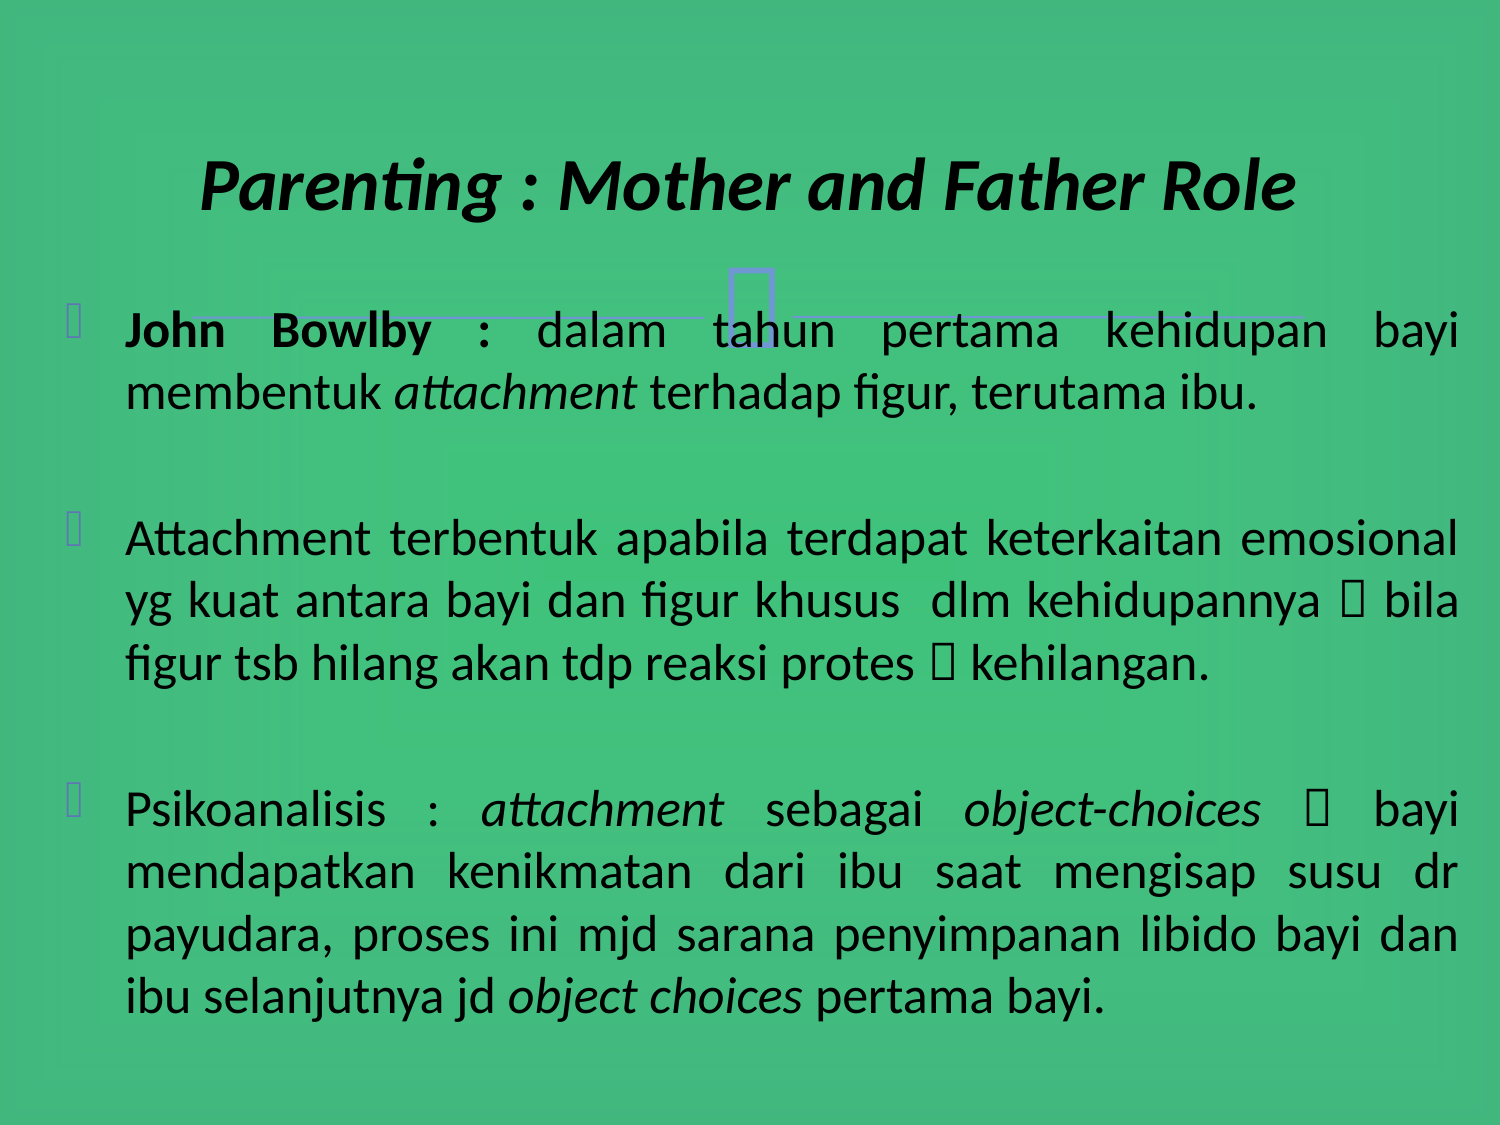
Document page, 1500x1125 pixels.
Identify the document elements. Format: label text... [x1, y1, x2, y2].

list John Bowlby : dalam tahun pertama kehidupan bayi membentuk attachment terhadap figur, terutama ibu. Attachment terbentuk apabila terdapat keterkaitan emosional yg kuat antara bayi dan figur khusus dlm kehidupannya  bila figur tsb hilang akan tdp reaksi protes  kehilangan. Psikoanalisis : attachment sebagai object-choices  bayi mendapatkan kenikmatan dari ibu saat mengisap susu dr payudara, proses ini mjd sarana penyimpanan libido bayi dan ibu selanjutnya jd object choices pertama bayi. [50, 287, 1475, 1085]
title Parenting : Mother and Father Role [112, 93, 1386, 267]
